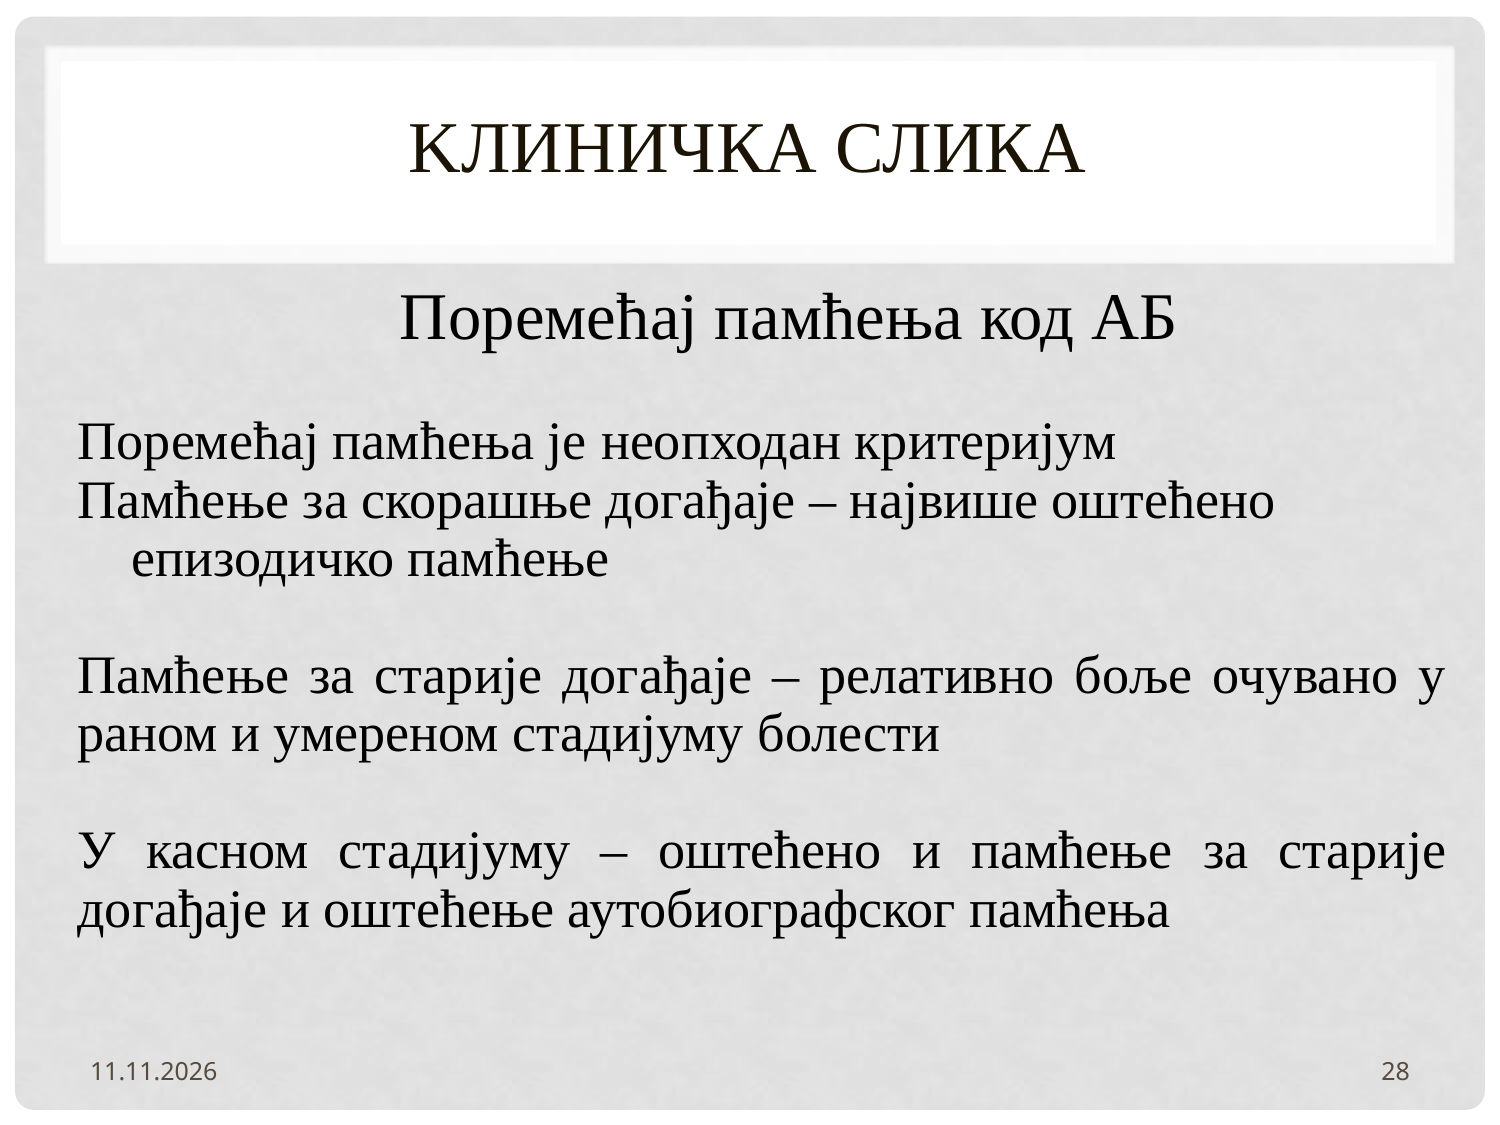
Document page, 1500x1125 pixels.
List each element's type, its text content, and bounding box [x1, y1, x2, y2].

slide_number 28 [1074, 1042, 1425, 1103]
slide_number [75, 1042, 425, 1103]
title Kлиничка слика [120, 50, 1375, 238]
text_box Поремећај памћења код АБ Поремећај памћења је неопходан критеријум Памћење за скорашње догађаје – највише оштећено епизодичко памћење Памћење за старије догађаје – релативно боље очувано у раном и умереном стадијуму болести У касном стадијуму – оштећено и памћење за старије догађаје и оштећење аутобиографског памћења [62, 274, 1463, 1091]
